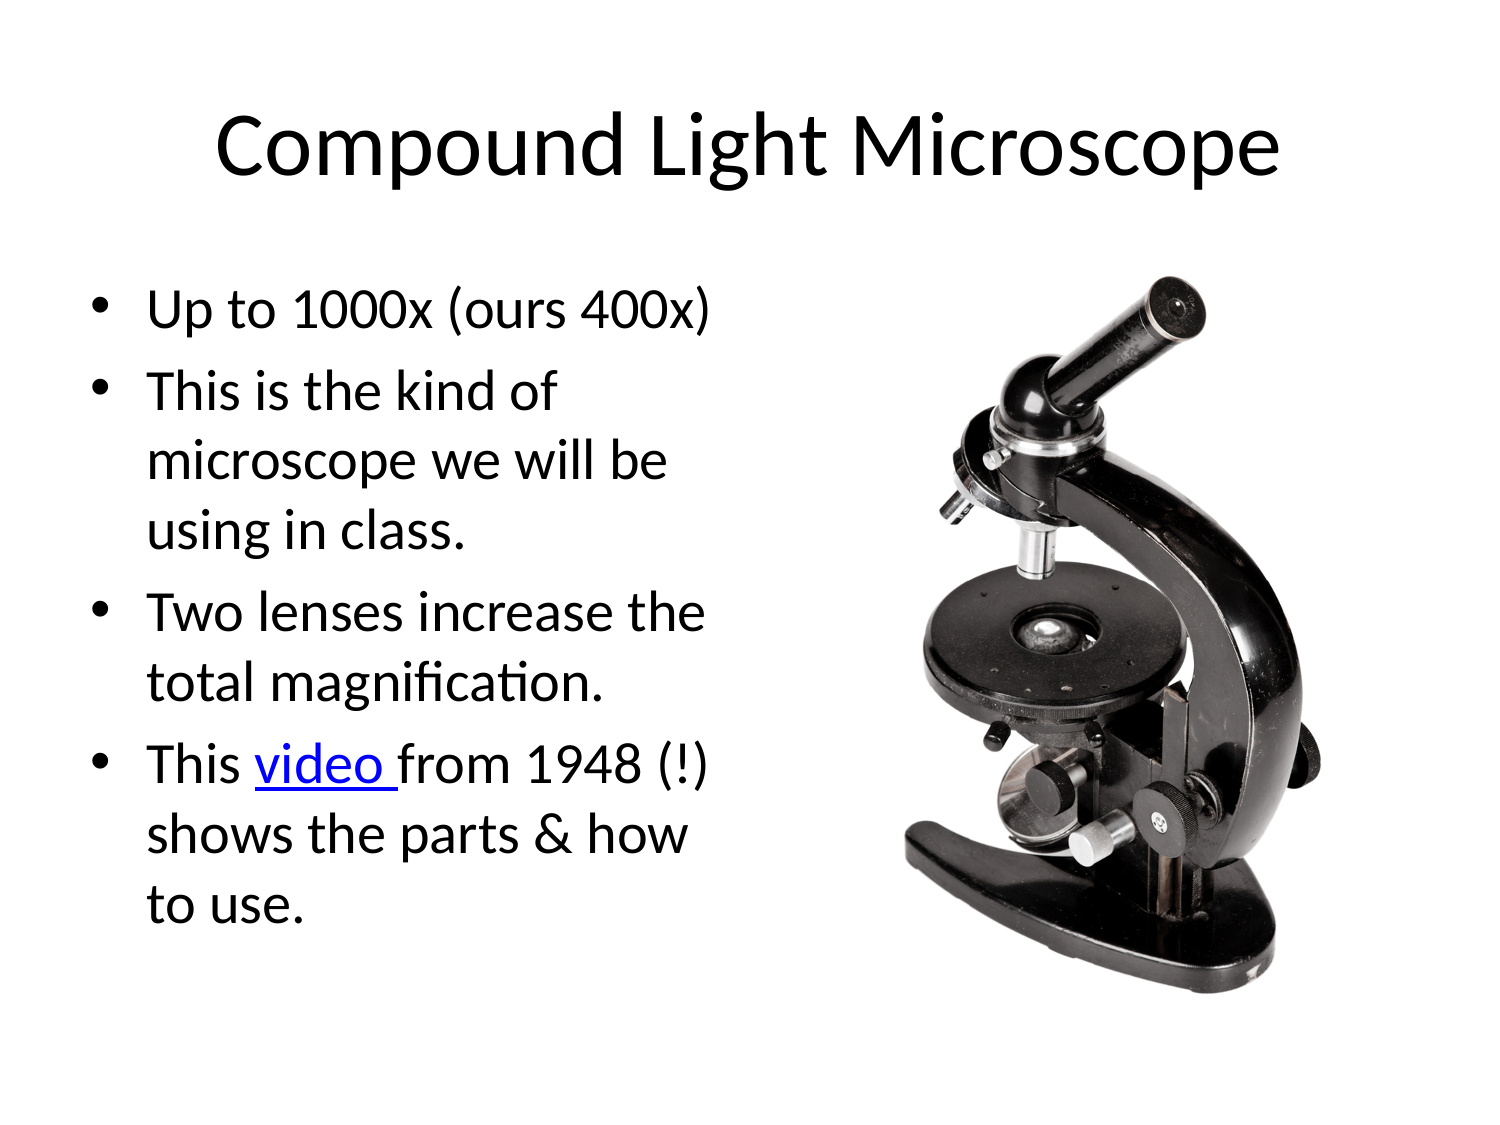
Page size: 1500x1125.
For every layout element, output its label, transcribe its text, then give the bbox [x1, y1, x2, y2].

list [762, 262, 1426, 1006]
list Up to 1000x (ours 400x) This is the kind of microscope we will be using in class. Two lenses increase the total magnification. This video from 1948 (!) shows the parts & how to use. [75, 262, 738, 1005]
title Compound Light Microscope [75, 45, 1425, 233]
